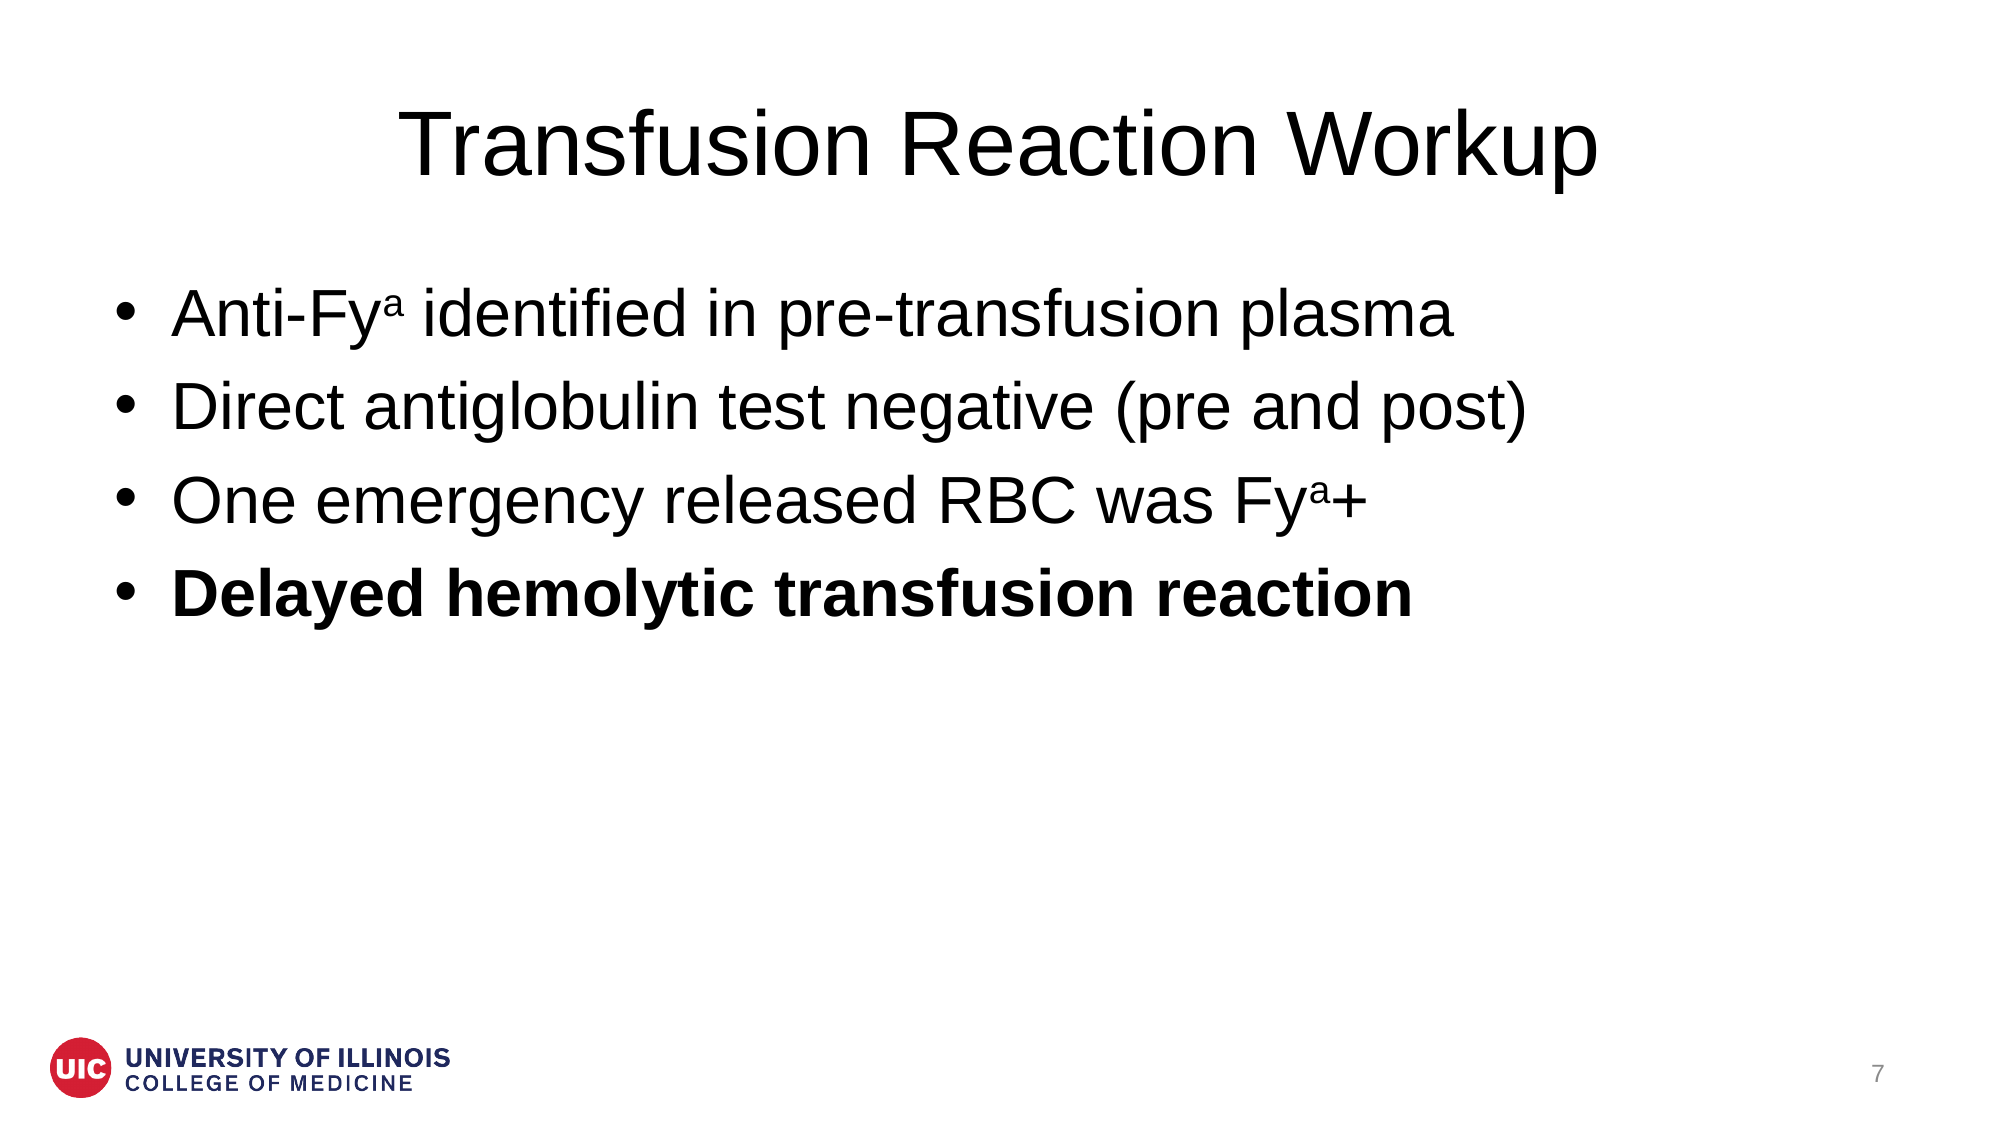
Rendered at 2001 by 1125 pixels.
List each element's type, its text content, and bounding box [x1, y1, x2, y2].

slide_number 7 [1433, 1042, 1900, 1103]
list Anti-Fya identified in pre-transfusion plasma Direct antiglobulin test negative (pre and post) One emergency released RBC was Fya+ Delayed hemolytic transfusion reaction [99, 262, 1900, 1005]
picture [50, 1037, 450, 1098]
title Transfusion Reaction Workup [99, 45, 1900, 233]
